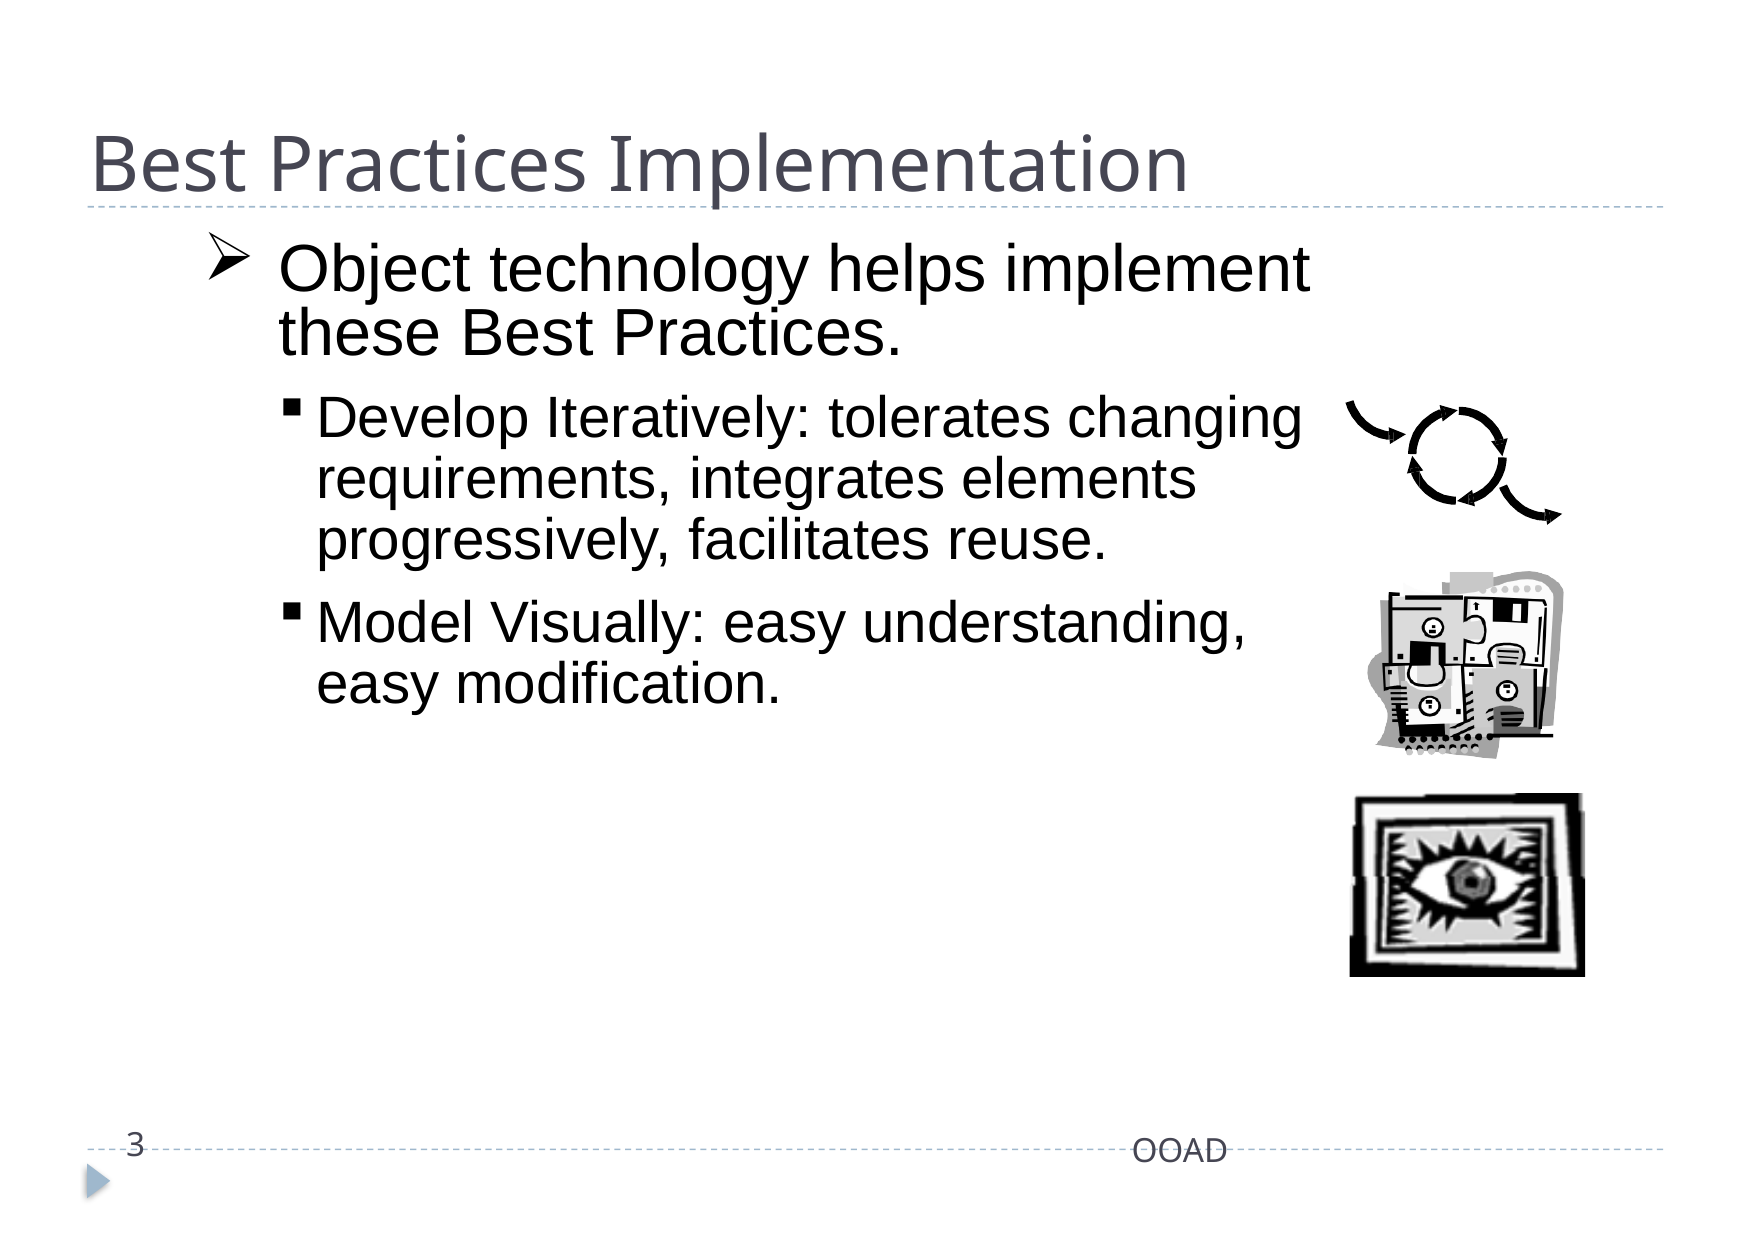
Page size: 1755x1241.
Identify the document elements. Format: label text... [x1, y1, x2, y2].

footer OOAD [556, 1149, 1229, 1241]
text_box [1499, 484, 1563, 525]
text_box [1406, 455, 1456, 505]
text_box [1408, 405, 1458, 455]
text_box Object technology helps implement these Best Practices. Develop Iteratively: tolerates changing requirements, integrates elements progressively, facilitates reuse. Model Visually: easy understanding, easy modification. [201, 240, 1353, 715]
text_box [1458, 406, 1508, 457]
text_box [1345, 400, 1406, 445]
text_box [1367, 571, 1564, 759]
text_box [1457, 457, 1507, 507]
slide_number 3 [117, 1149, 498, 1241]
text_box [1349, 793, 1586, 977]
title Best Practices Implementation [87, 0, 1667, 207]
